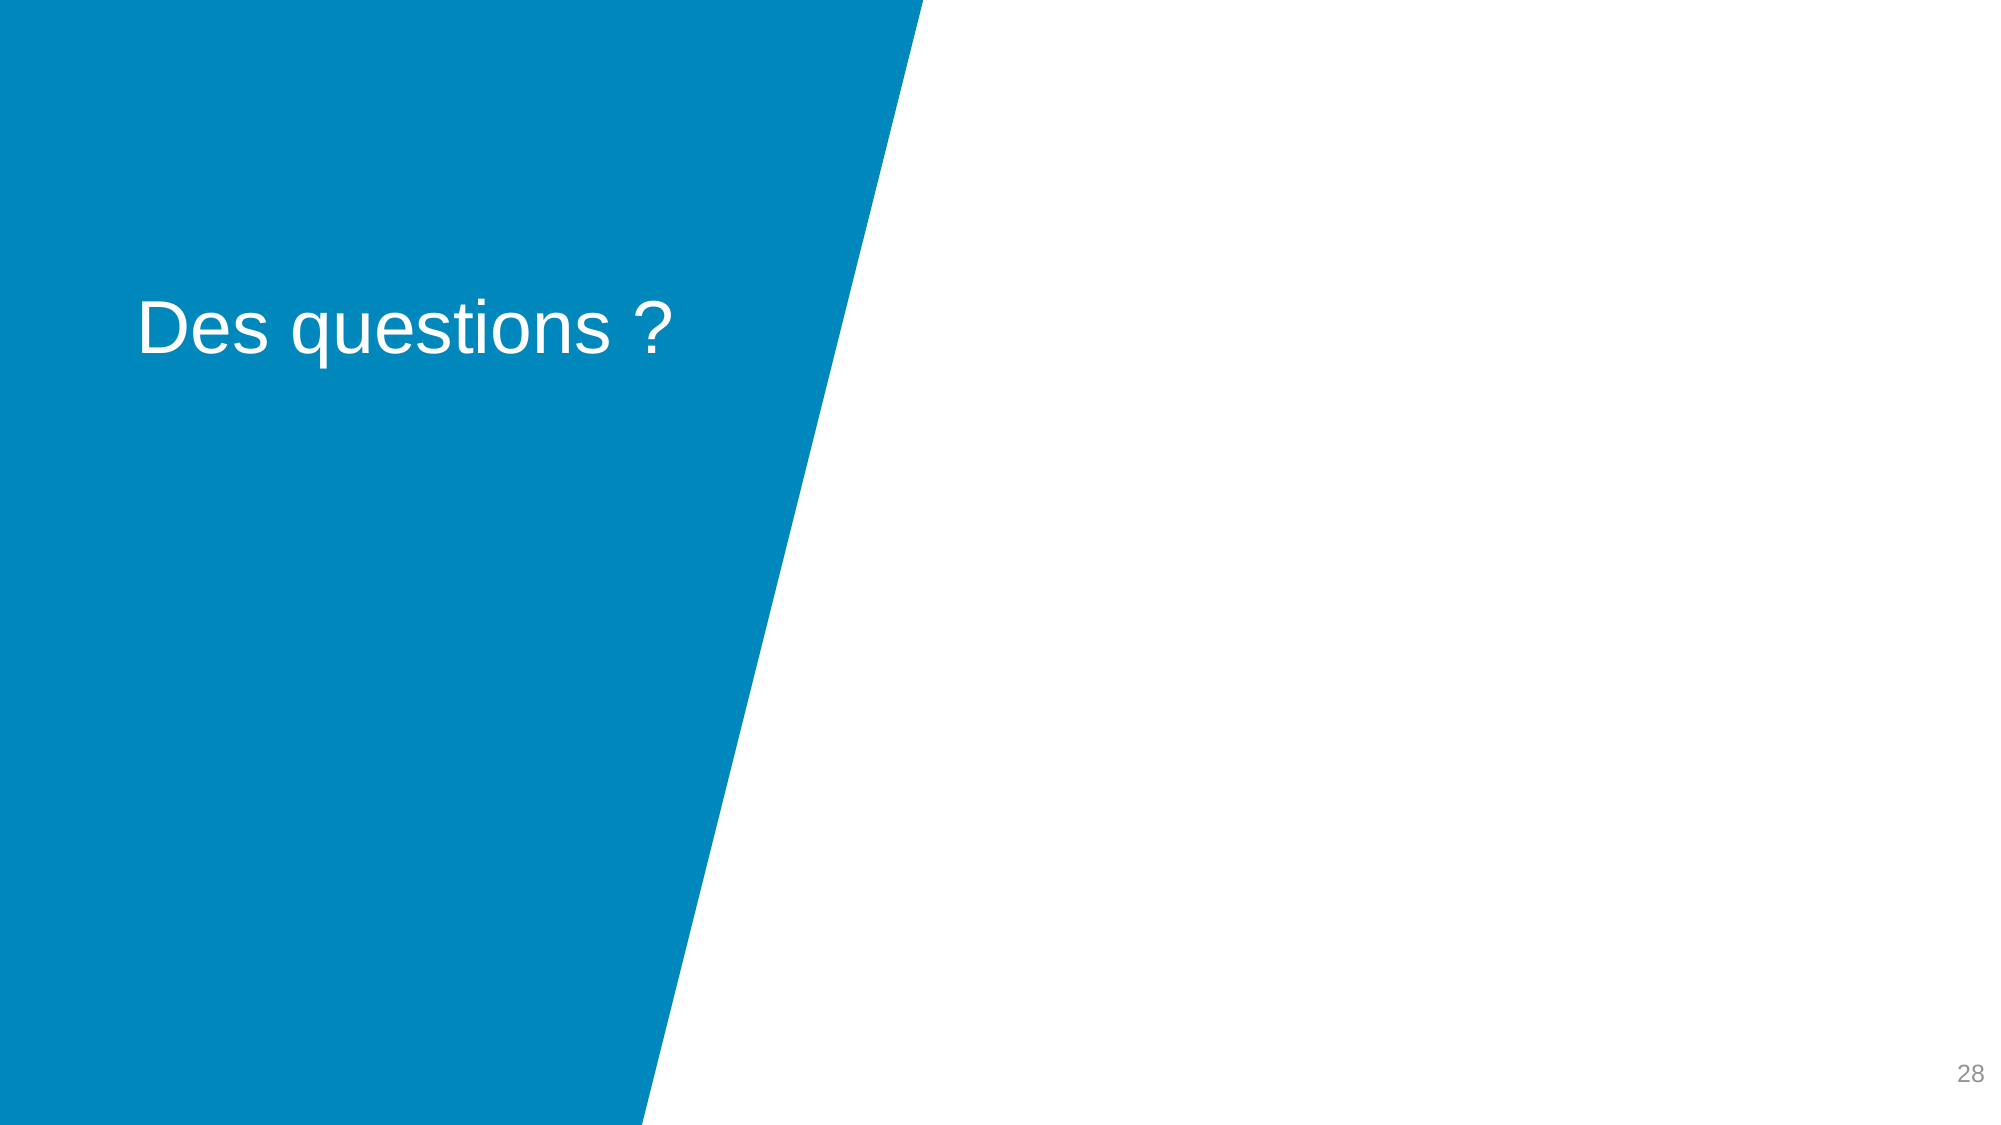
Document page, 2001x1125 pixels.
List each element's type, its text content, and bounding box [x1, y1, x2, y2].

slide_number 28 [1550, 1042, 2000, 1103]
title Des questions ? [136, 0, 775, 371]
